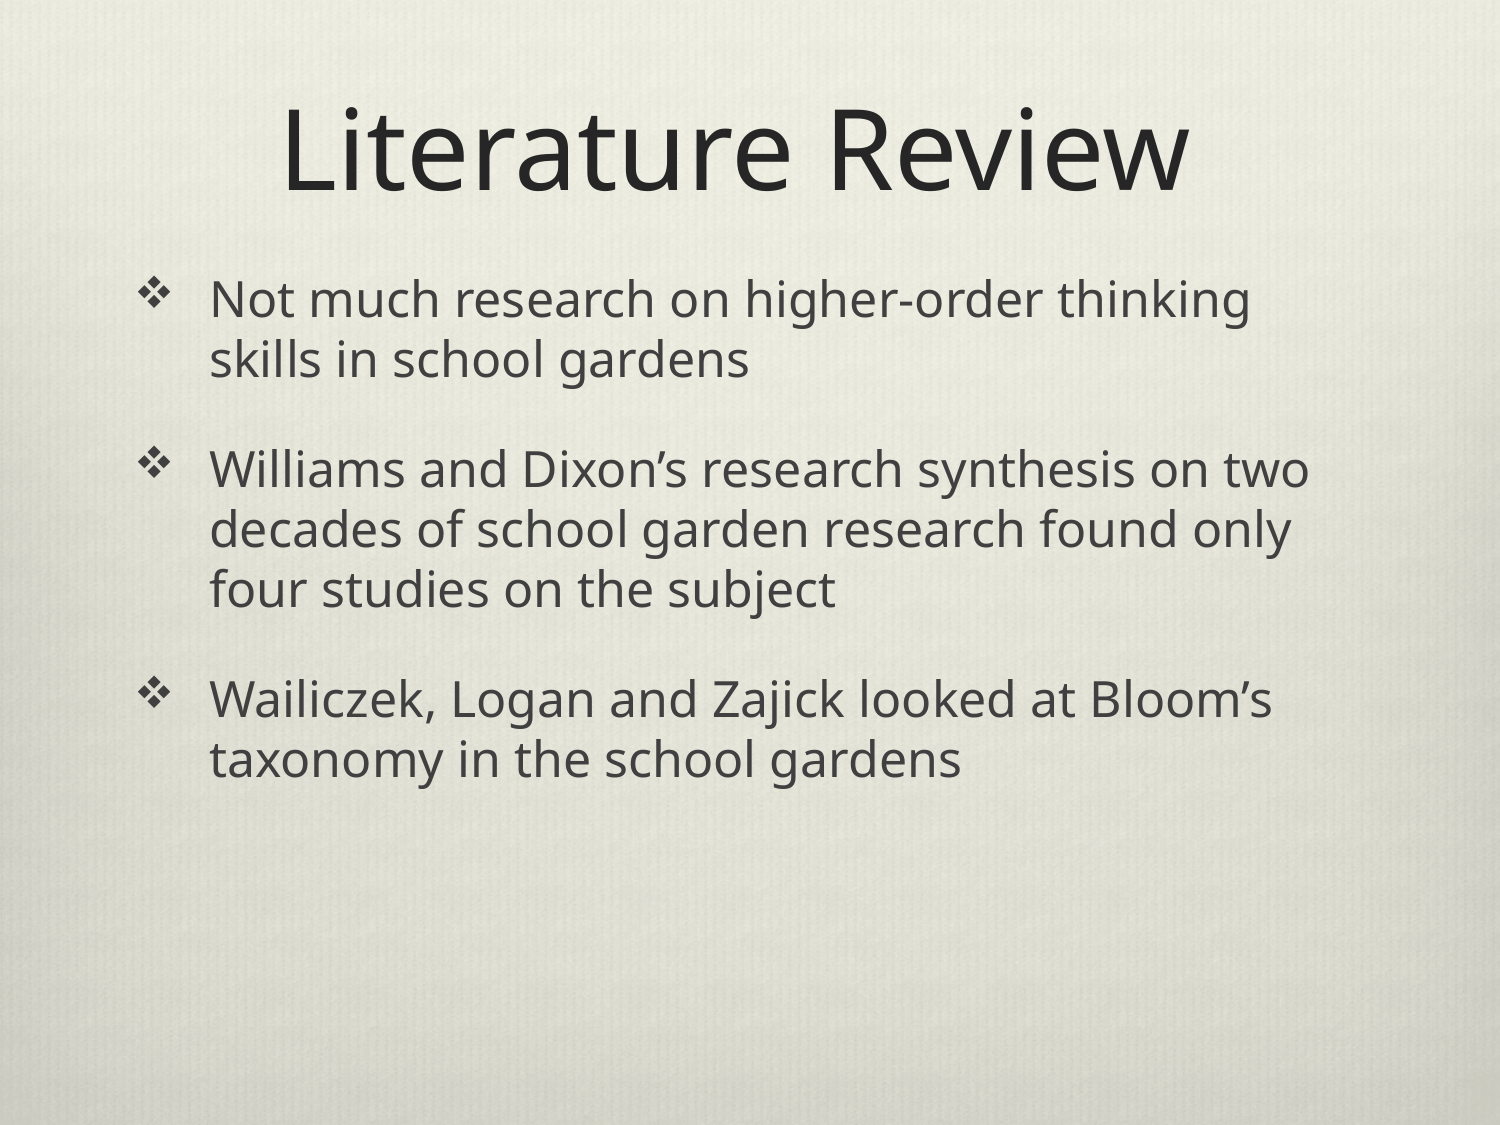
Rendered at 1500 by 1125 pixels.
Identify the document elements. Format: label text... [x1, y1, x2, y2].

list Not much research on higher-order thinking skills in school gardens Williams and Dixon’s research synthesis on two decades of school garden research found only four studies on the subject Wailiczek, Logan and Zajick looked at Bloom’s taxonomy in the school gardens [119, 260, 1381, 1011]
title Literature Review [119, 51, 1381, 240]
